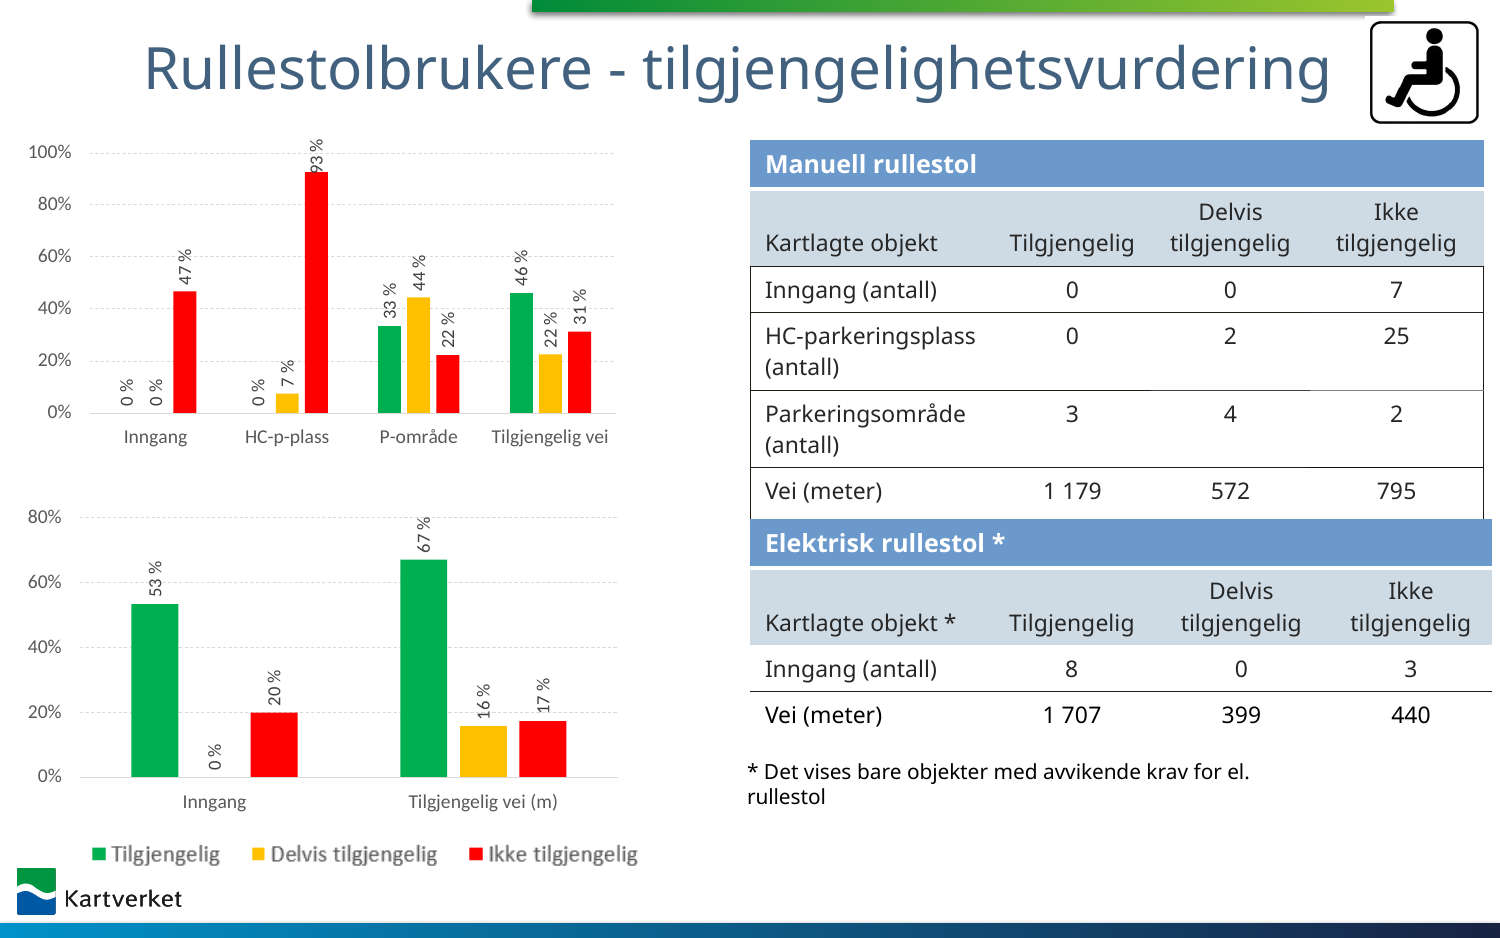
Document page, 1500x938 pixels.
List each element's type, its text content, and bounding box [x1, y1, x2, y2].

text_box * Det vises bare objekter med avvikende krav for el. rullestol [732, 751, 1317, 816]
table_cell Kartlagte objekt [750, 191, 994, 266]
table_cell Ikke tilgjengelig [1330, 570, 1492, 645]
table_cell Vei (meter) [751, 468, 994, 519]
table_cell 25 [1310, 313, 1483, 390]
table_cell Kartlagte objekt * [750, 570, 991, 645]
table_cell Tilgjengelig [991, 570, 1153, 645]
table_cell 440 [1330, 692, 1492, 738]
table_cell Vei (meter) [750, 692, 991, 738]
table_cell 0 [1153, 645, 1330, 691]
table_cell Tilgjengelig [994, 191, 1151, 266]
table_cell Delvis tilgjengelig [1153, 570, 1330, 645]
table_cell 3 [994, 391, 1151, 467]
picture [1365, 16, 1484, 129]
table_header Elektrisk rullestol * [750, 519, 1492, 566]
table_cell Ikke tilgjengelig [1310, 191, 1484, 266]
table_cell 0 [994, 313, 1151, 390]
table_cell 1 179 [994, 468, 1151, 519]
picture [20, 135, 629, 457]
table_cell HC-parkeringsplass (antall) [751, 313, 994, 390]
text_box Rullestolbrukere - tilgjengelighetsvurdering [39, 12, 1348, 109]
picture [86, 838, 643, 870]
table_cell 572 [1151, 468, 1310, 519]
table_cell 795 [1310, 468, 1483, 519]
table_cell 0 [1151, 267, 1310, 312]
table_cell 0 [994, 267, 1151, 312]
picture [20, 499, 630, 822]
table_cell 7 [1310, 267, 1483, 312]
table_cell Inngang (antall) [750, 645, 991, 691]
table_cell 3 [1330, 645, 1492, 691]
table_cell 2 [1151, 313, 1310, 390]
table_cell 399 [1153, 692, 1330, 738]
table_cell 1 707 [991, 692, 1153, 738]
table_cell 8 [991, 645, 1153, 691]
table_cell Parkeringsområde (antall) [751, 391, 994, 467]
table_cell 4 [1151, 391, 1310, 467]
table_cell Inngang (antall) [751, 267, 994, 312]
table_header Manuell rullestol [750, 140, 1484, 187]
table_cell Delvis tilgjengelig [1151, 191, 1310, 266]
table_cell 2 [1310, 391, 1483, 467]
